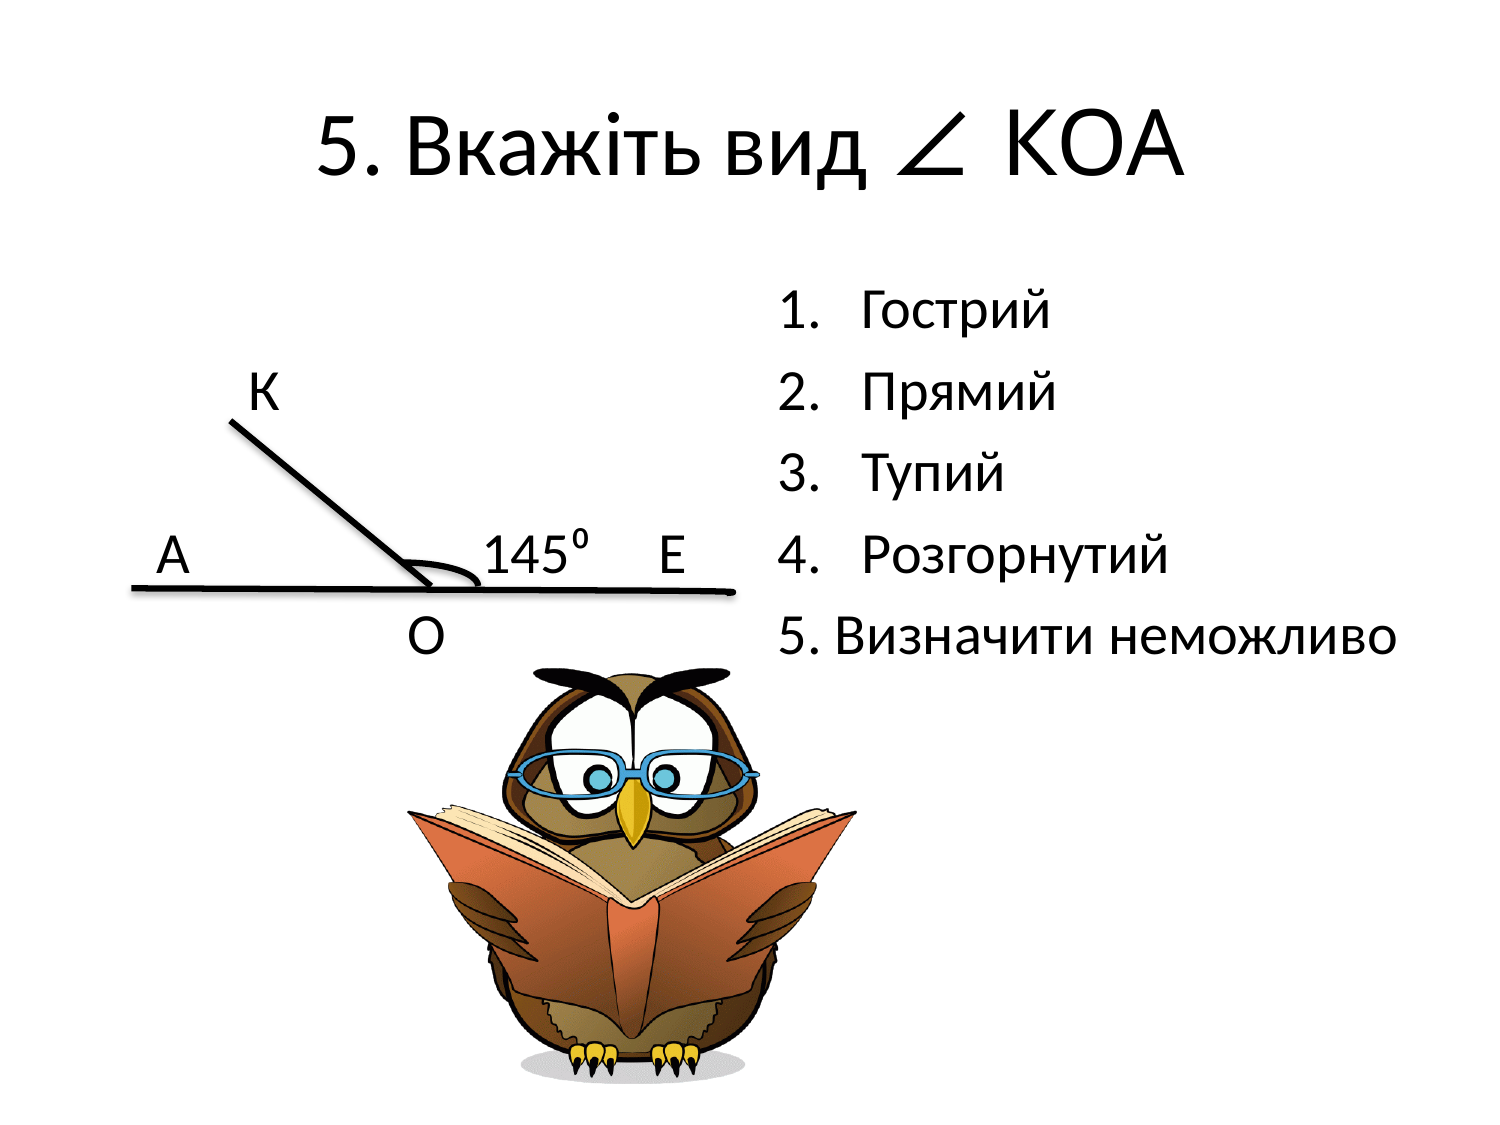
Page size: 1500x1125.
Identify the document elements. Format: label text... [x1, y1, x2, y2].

text_box [131, 585, 226, 592]
list Гострий Прямий Тупий Розгорнутий 5. Визначити неможливо [762, 262, 1425, 1005]
text_box [437, 561, 482, 587]
list К А 145⁰ Е О [75, 262, 738, 1005]
text_box [481, 586, 737, 597]
title 5. Вкажіть вид ∠ КОА [75, 45, 1425, 233]
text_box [229, 420, 432, 587]
picture [407, 668, 857, 1084]
